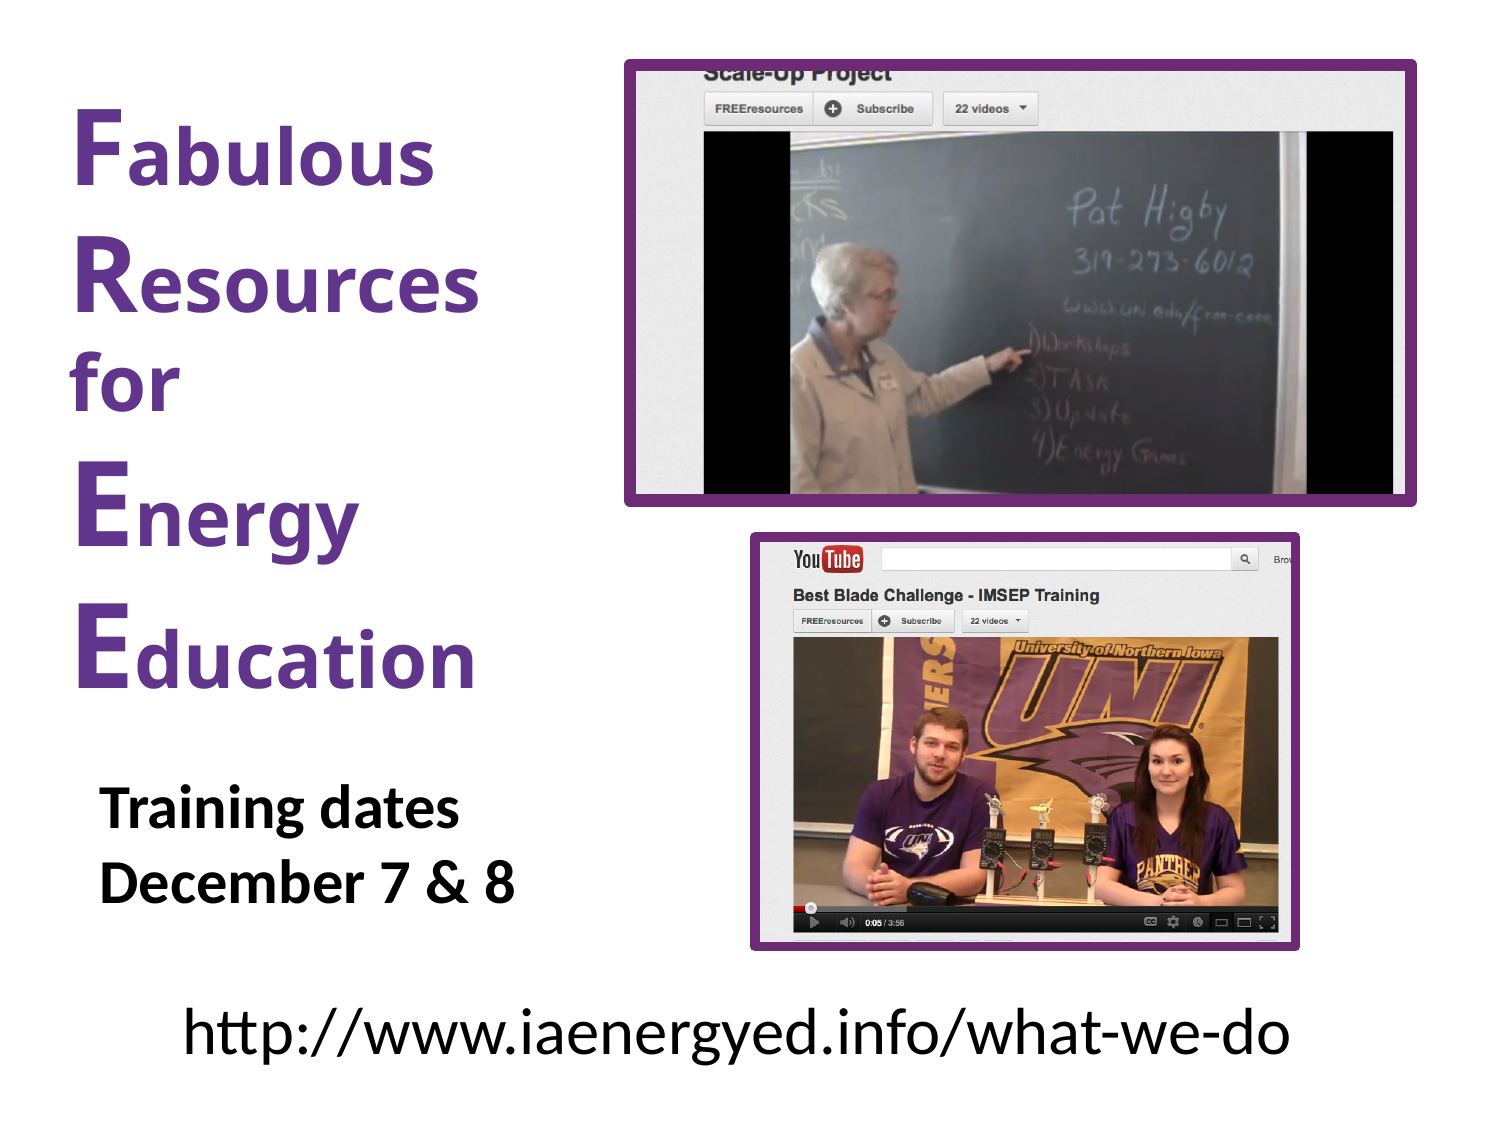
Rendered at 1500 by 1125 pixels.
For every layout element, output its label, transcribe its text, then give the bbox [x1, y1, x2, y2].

picture [759, 541, 1292, 943]
text_box Training dates December 7 & 8 [84, 758, 637, 924]
picture [635, 71, 1406, 495]
list http://www.iaenergyed.info/what-we-do [167, 980, 1482, 1086]
title Fabulous Resources for Energy Education [53, 71, 584, 720]
